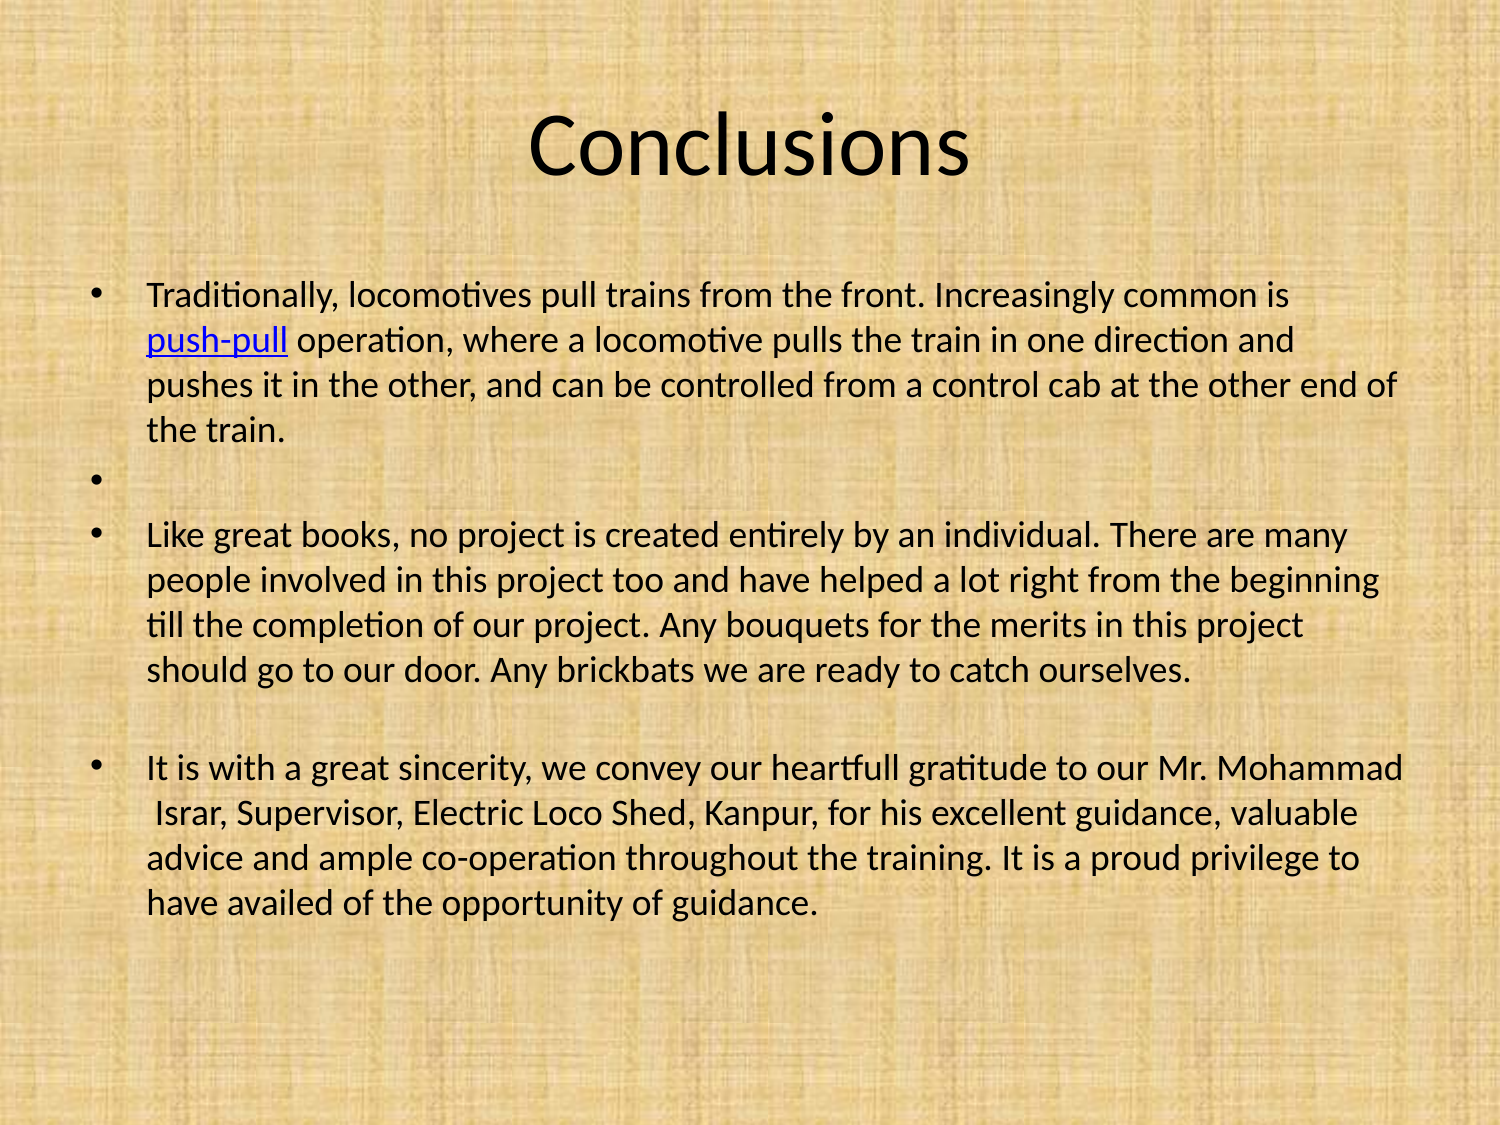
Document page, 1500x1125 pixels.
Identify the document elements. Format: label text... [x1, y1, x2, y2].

title Conclusions [75, 45, 1425, 233]
list Traditionally, locomotives pull trains from the front. Increasingly common is push-pull operation, where a locomotive pulls the train in one direction and pushes it in the other, and can be controlled from a control cab at the other end of the train. Like great books, no project is created entirely by an individual. There are many people involved in this project too and have helped a lot right from the beginning till the completion of our project. Any bouquets for the merits in this project should go to our door. Any brickbats we are ready to catch ourselves. It is with a great sincerity, we convey our heartfull gratitude to our Mr. Mohammad Israr, Supervisor, Electric Loco Shed, Kanpur, for his excellent guidance, valuable advice and ample co-operation throughout the training. It is a proud privilege to have availed of the opportunity of guidance. [75, 262, 1425, 1005]
picture [0, 0, 1500, 1125]
